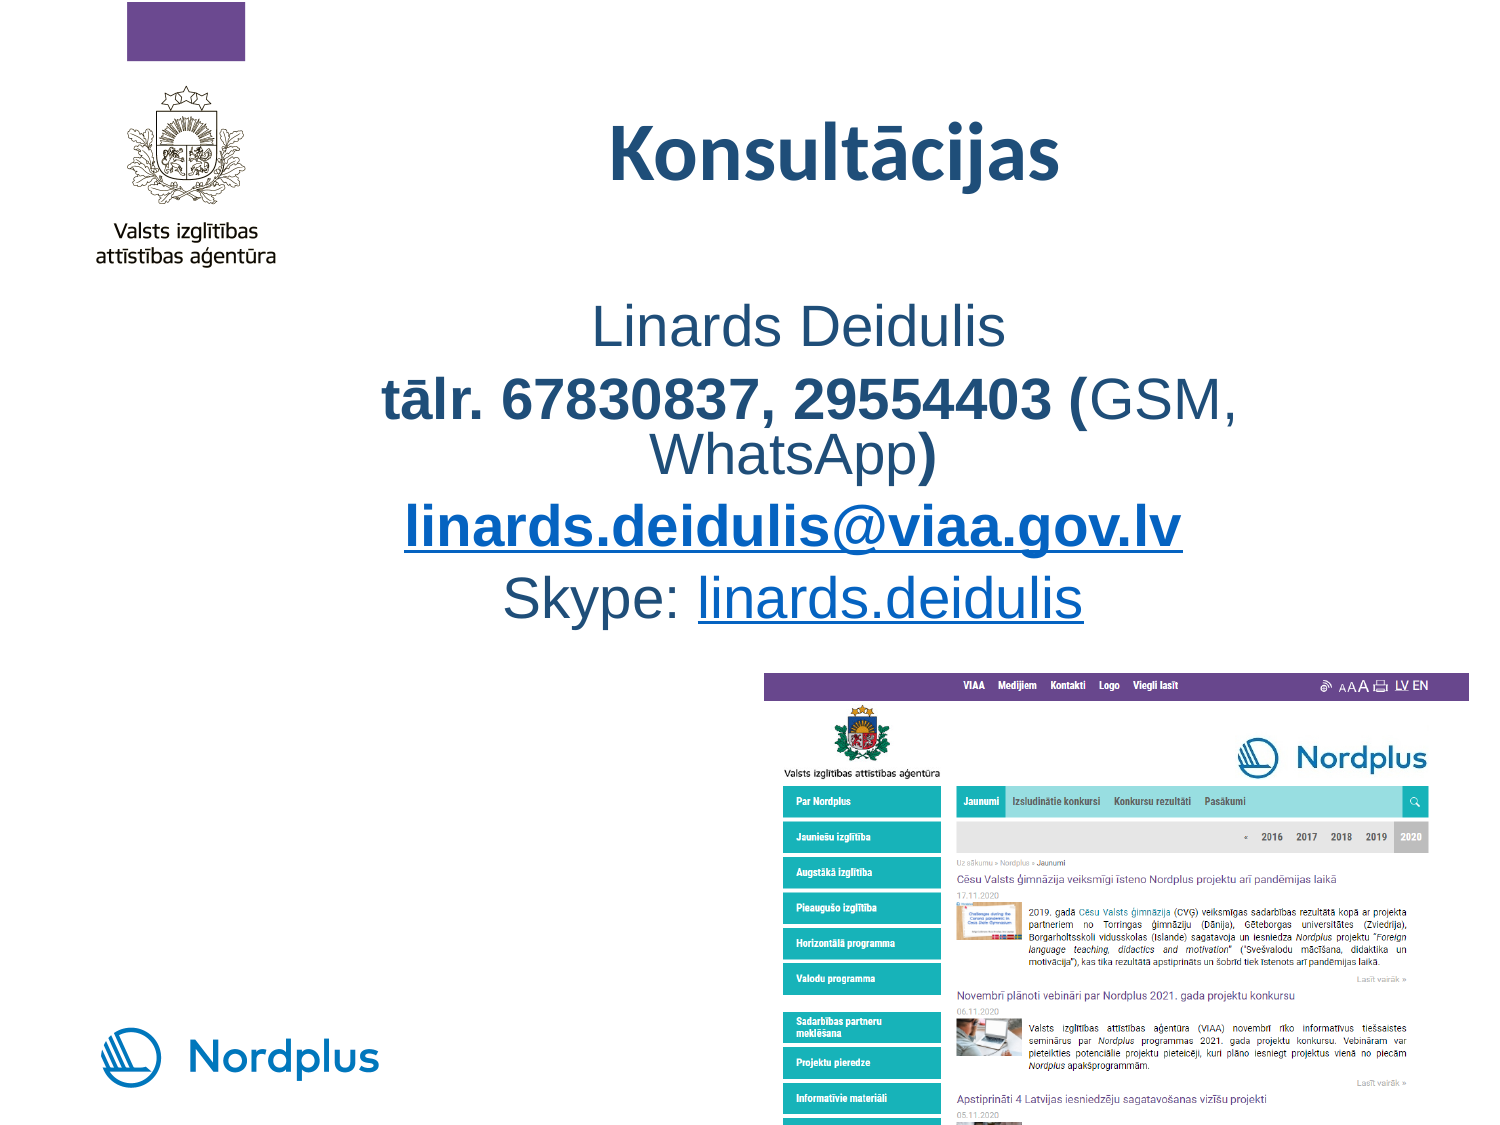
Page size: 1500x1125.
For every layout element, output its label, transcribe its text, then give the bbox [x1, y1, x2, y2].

picture [0, 0, 1500, 1125]
title Konsultācijas [325, 54, 1346, 253]
list Linards Deidulis tālr. 67830837, 29554403 (GSM, WhatsApp) linards.deidulis@viaa.gov.lv Skype: linards.deidulis [232, 288, 1355, 667]
